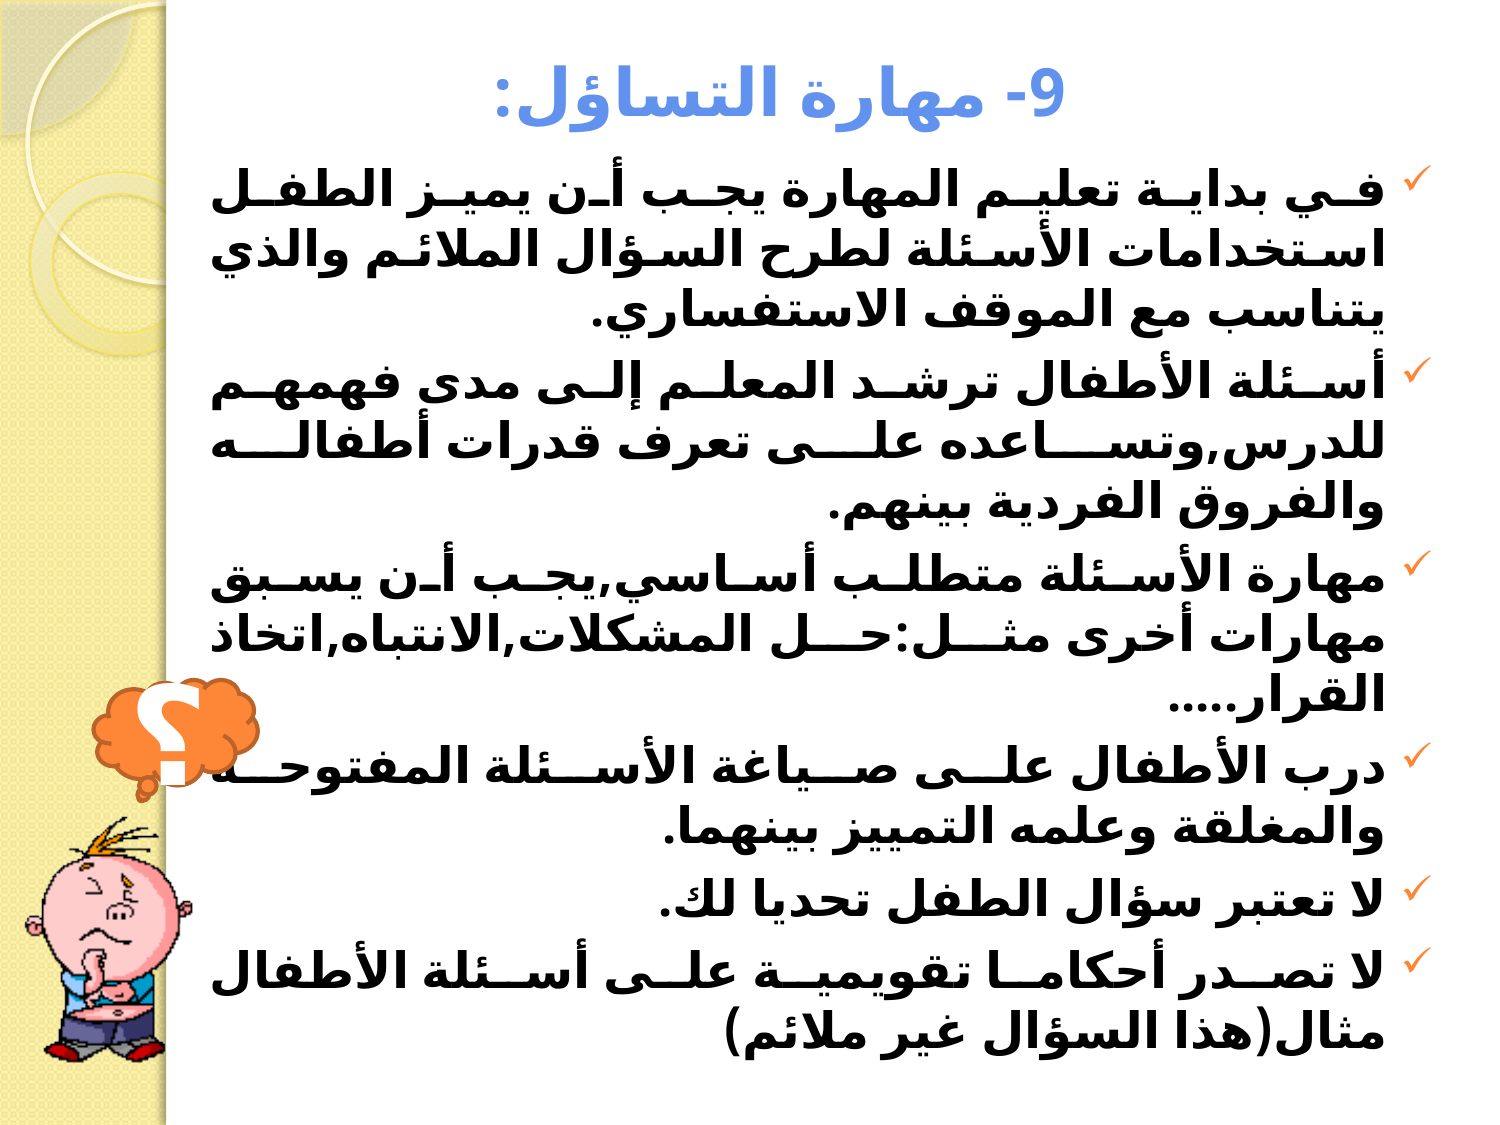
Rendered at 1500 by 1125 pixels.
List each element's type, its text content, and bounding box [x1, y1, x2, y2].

list في بداية تعليم المهارة يجب أن يميز الطفل استخدامات الأسئلة لطرح السؤال الملائم والذي يتناسب مع الموقف الاستفساري. أسئلة الأطفال ترشد المعلم إلى مدى فهمهم للدرس,وتساعده على تعرف قدرات أطفاله والفروق الفردية بينهم. مهارة الأسئلة متطلب أساسي,يجب أن يسبق مهارات أخرى مثل:حل المشكلات,الانتباه,اتخاذ القرار..... درب الأطفال على صياغة الأسئلة المفتوحة والمغلقة وعلمه التمييز بينهما. لا تعتبر سؤال الطفل تحديا لك. لا تصدر أحكاما تقويمية على أسئلة الأطفال مثال(هذا السؤال غير ملائم) [194, 149, 1463, 1094]
picture [0, 773, 229, 1067]
text_box 9- مهارة التساؤل: [242, 42, 1317, 138]
text_box ؟ [91, 677, 260, 771]
